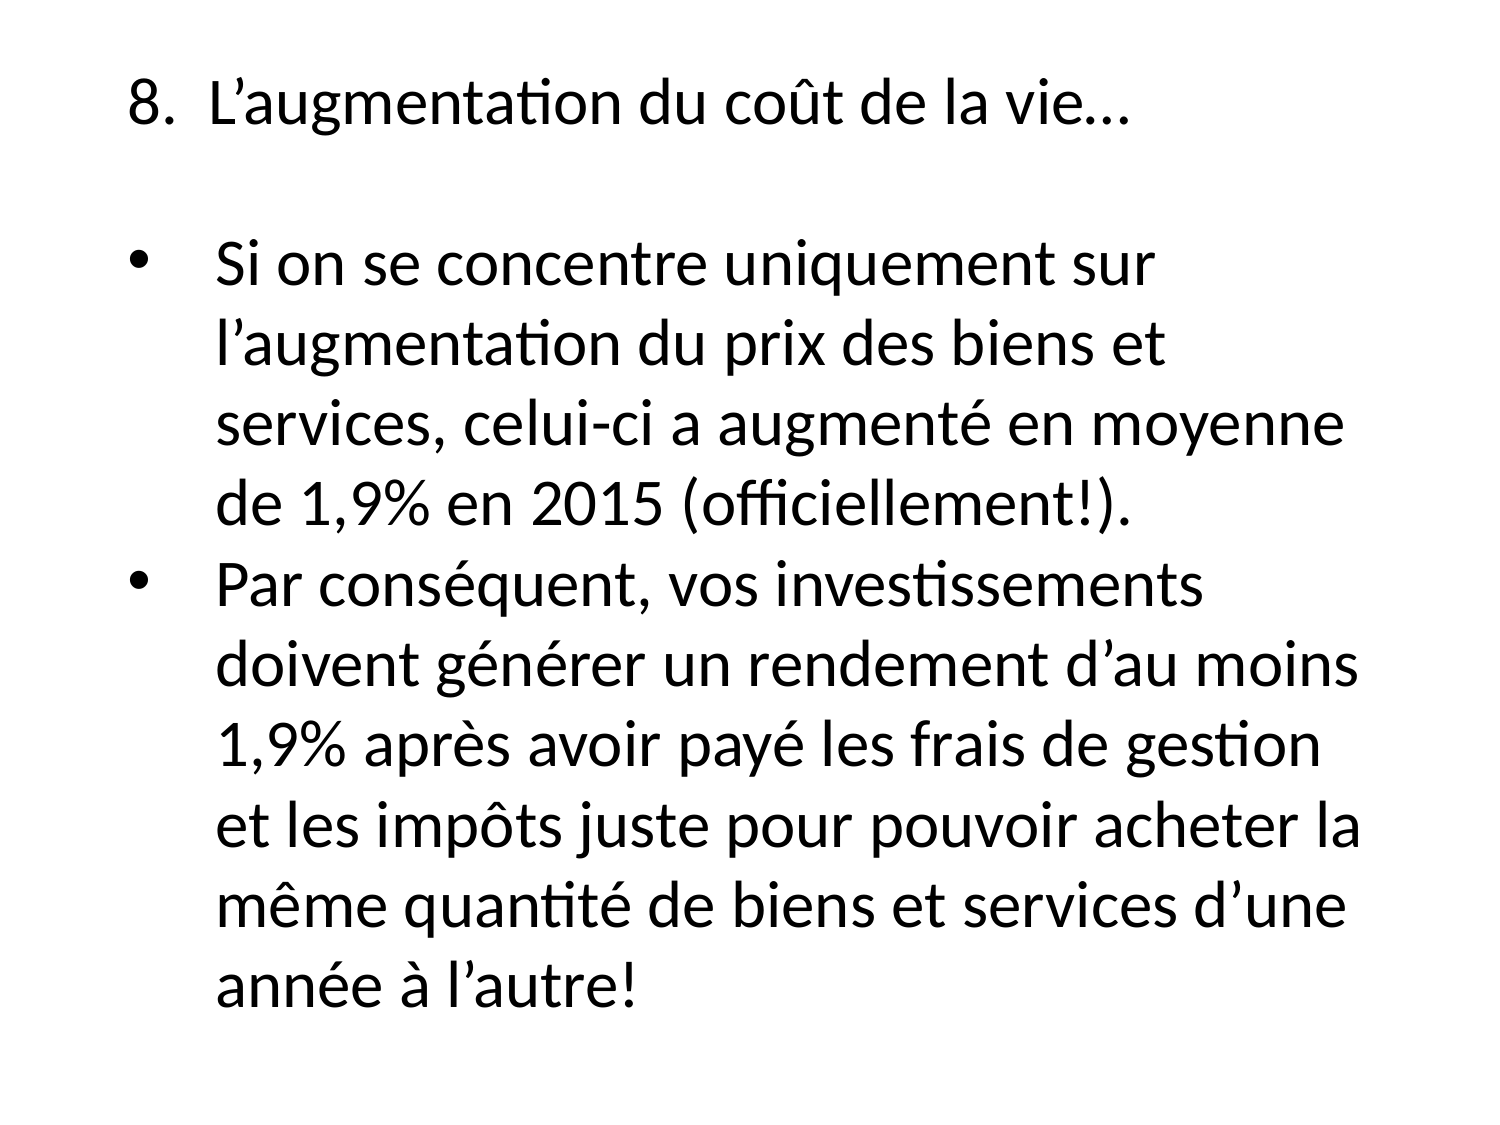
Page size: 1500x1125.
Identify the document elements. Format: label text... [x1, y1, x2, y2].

text_box 8. L’augmentation du coût de la vie… Si on se concentre uniquement sur l’augmentation du prix des biens et services, celui-ci a augmenté en moyenne de 1,9% en 2015 (officiellement!). Par conséquent, vos investissements doivent générer un rendement d’au moins 1,9% après avoir payé les frais de gestion et les impôts juste pour pouvoir acheter la même quantité de biens et services d’une année à l’autre! [112, 49, 1388, 1088]
